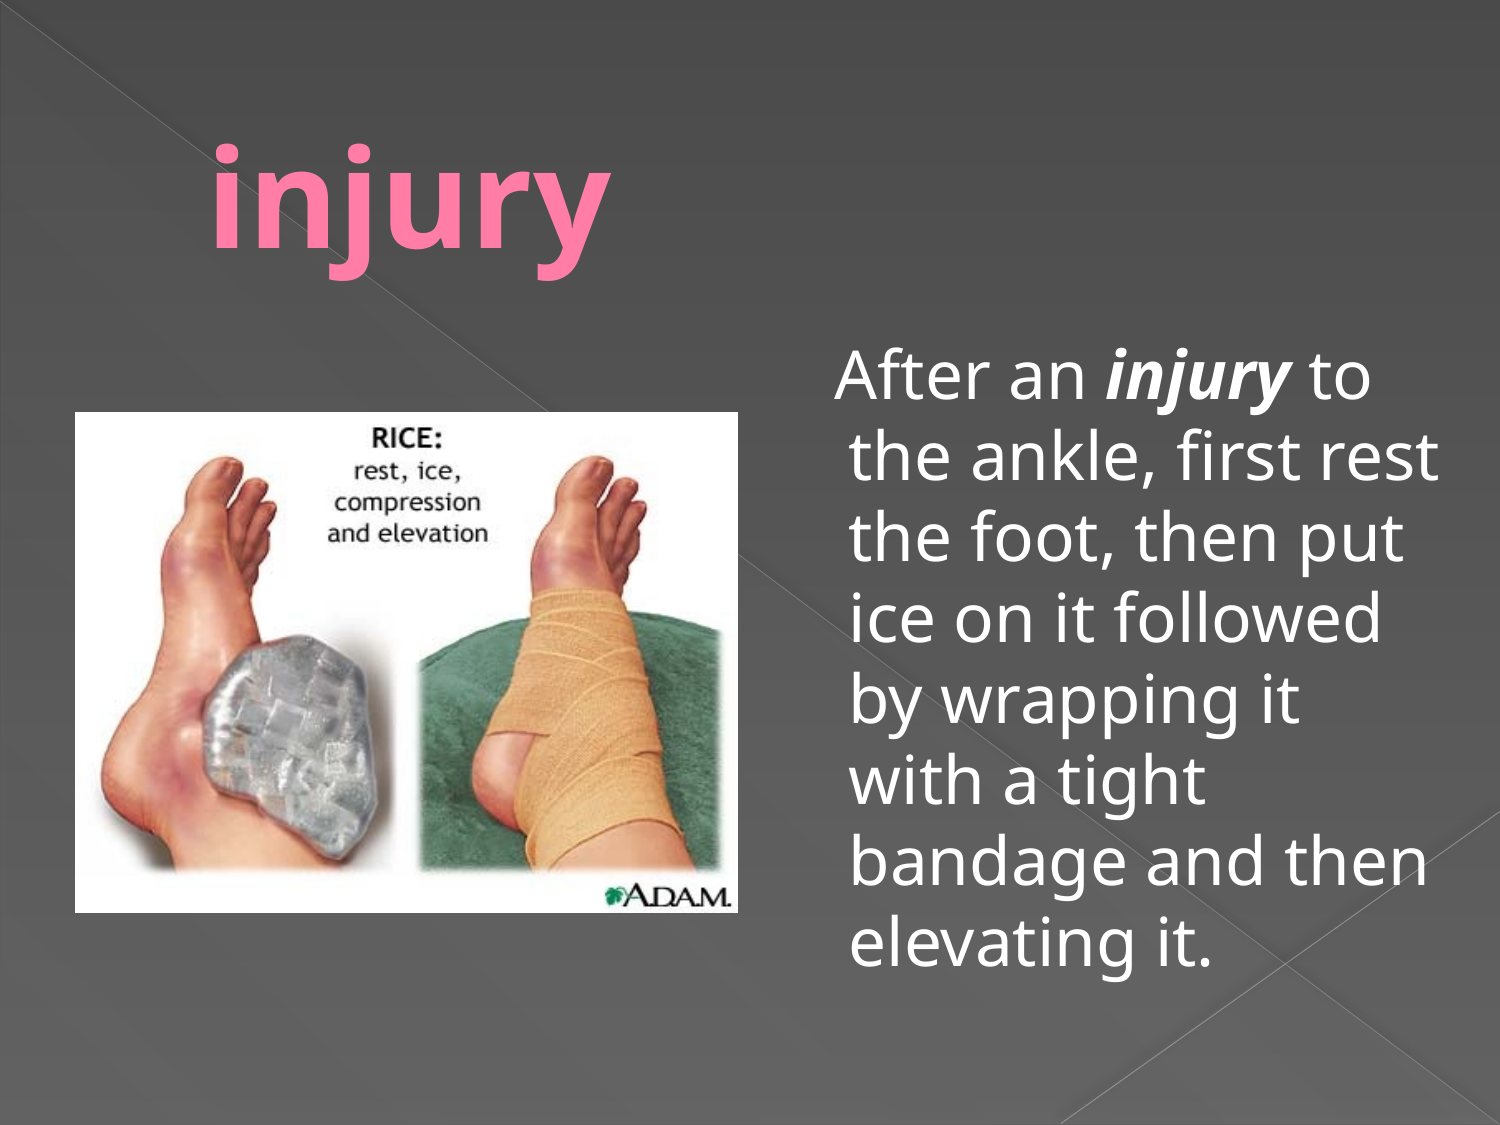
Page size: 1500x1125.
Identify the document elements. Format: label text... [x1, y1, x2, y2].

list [74, 412, 738, 913]
list After an injury to the ankle, first rest the foot, then put ice on it followed by wrapping it with a tight bandage and then elevating it. [762, 324, 1463, 1000]
title injury [112, 99, 1388, 288]
